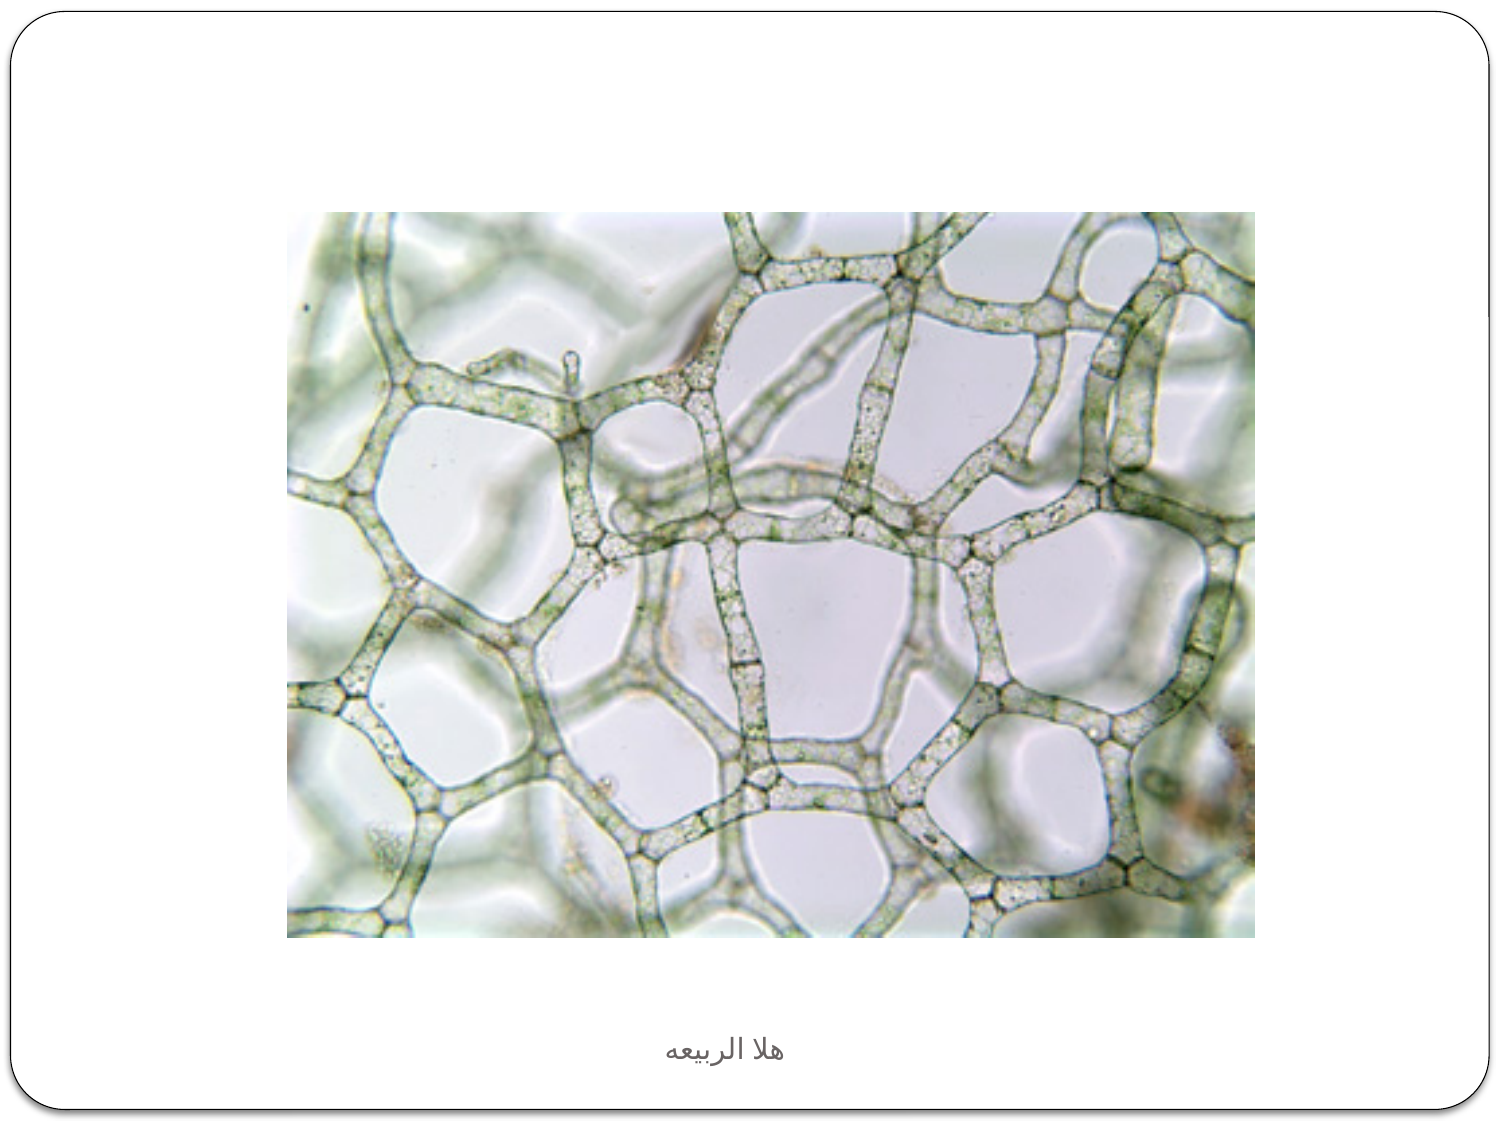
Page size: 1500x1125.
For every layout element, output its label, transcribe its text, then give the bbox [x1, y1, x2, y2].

footer هلا الربيعه [150, 1012, 800, 1088]
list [287, 212, 1255, 938]
